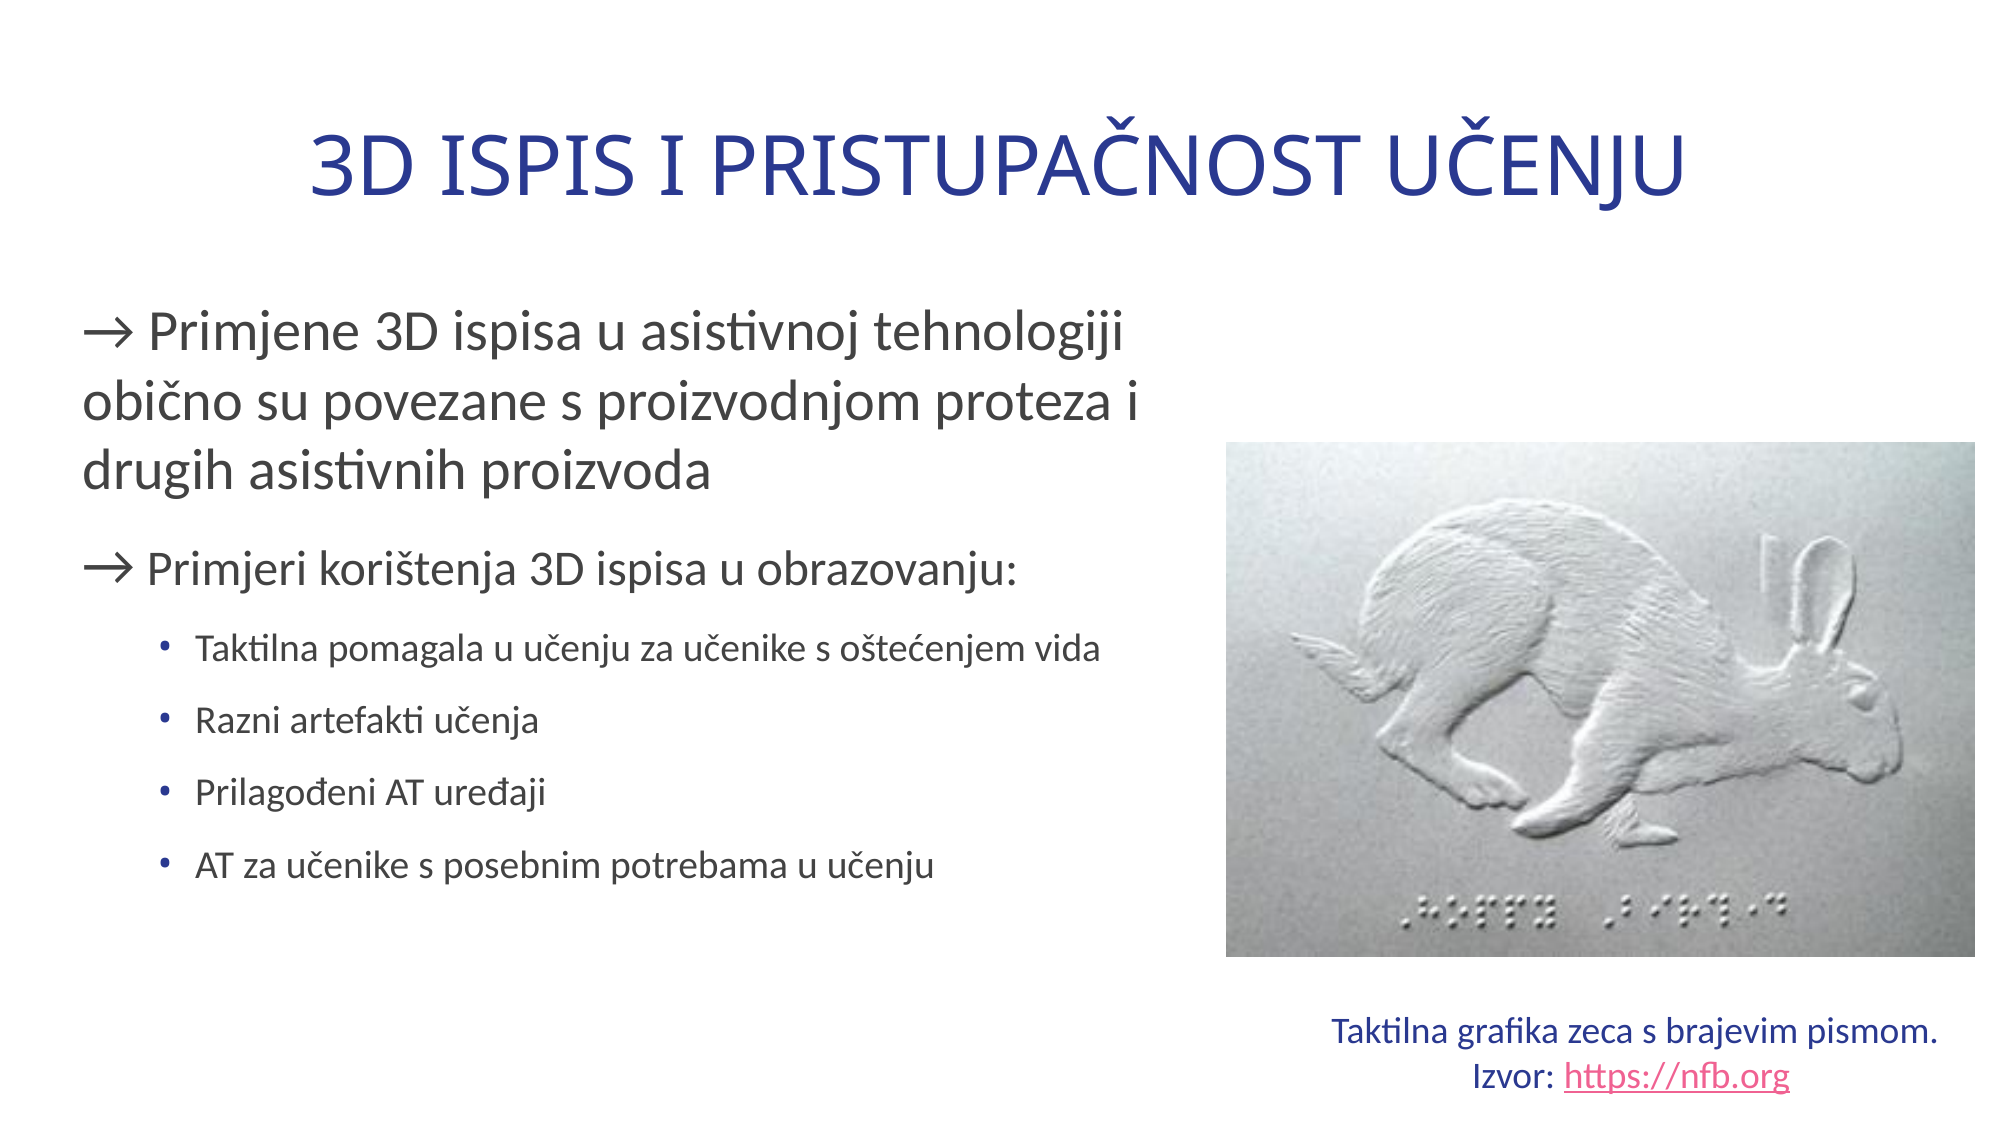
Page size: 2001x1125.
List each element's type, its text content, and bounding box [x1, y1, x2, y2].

title 3D ISPIS I PRISTUPAČNOST UČENJU [119, 60, 1881, 278]
text_box Taktilna grafika zeca s brajevim pismom. Izvor: https://nfb.org [1295, 998, 1975, 1104]
list → Primjene 3D ispisa u asistivnoj tehnologiji obično su povezane s proizvodnjom proteza i drugih asistivnih proizvoda → Primjeri korištenja 3D ispisa u obrazovanju: Taktilna pomagala u učenju za učenike s oštećenjem vida Razni artefakti učenja Prilagođeni AT uređaji AT za učenike s posebnim potrebama u učenju [67, 284, 1216, 999]
picture [1226, 442, 1976, 957]
